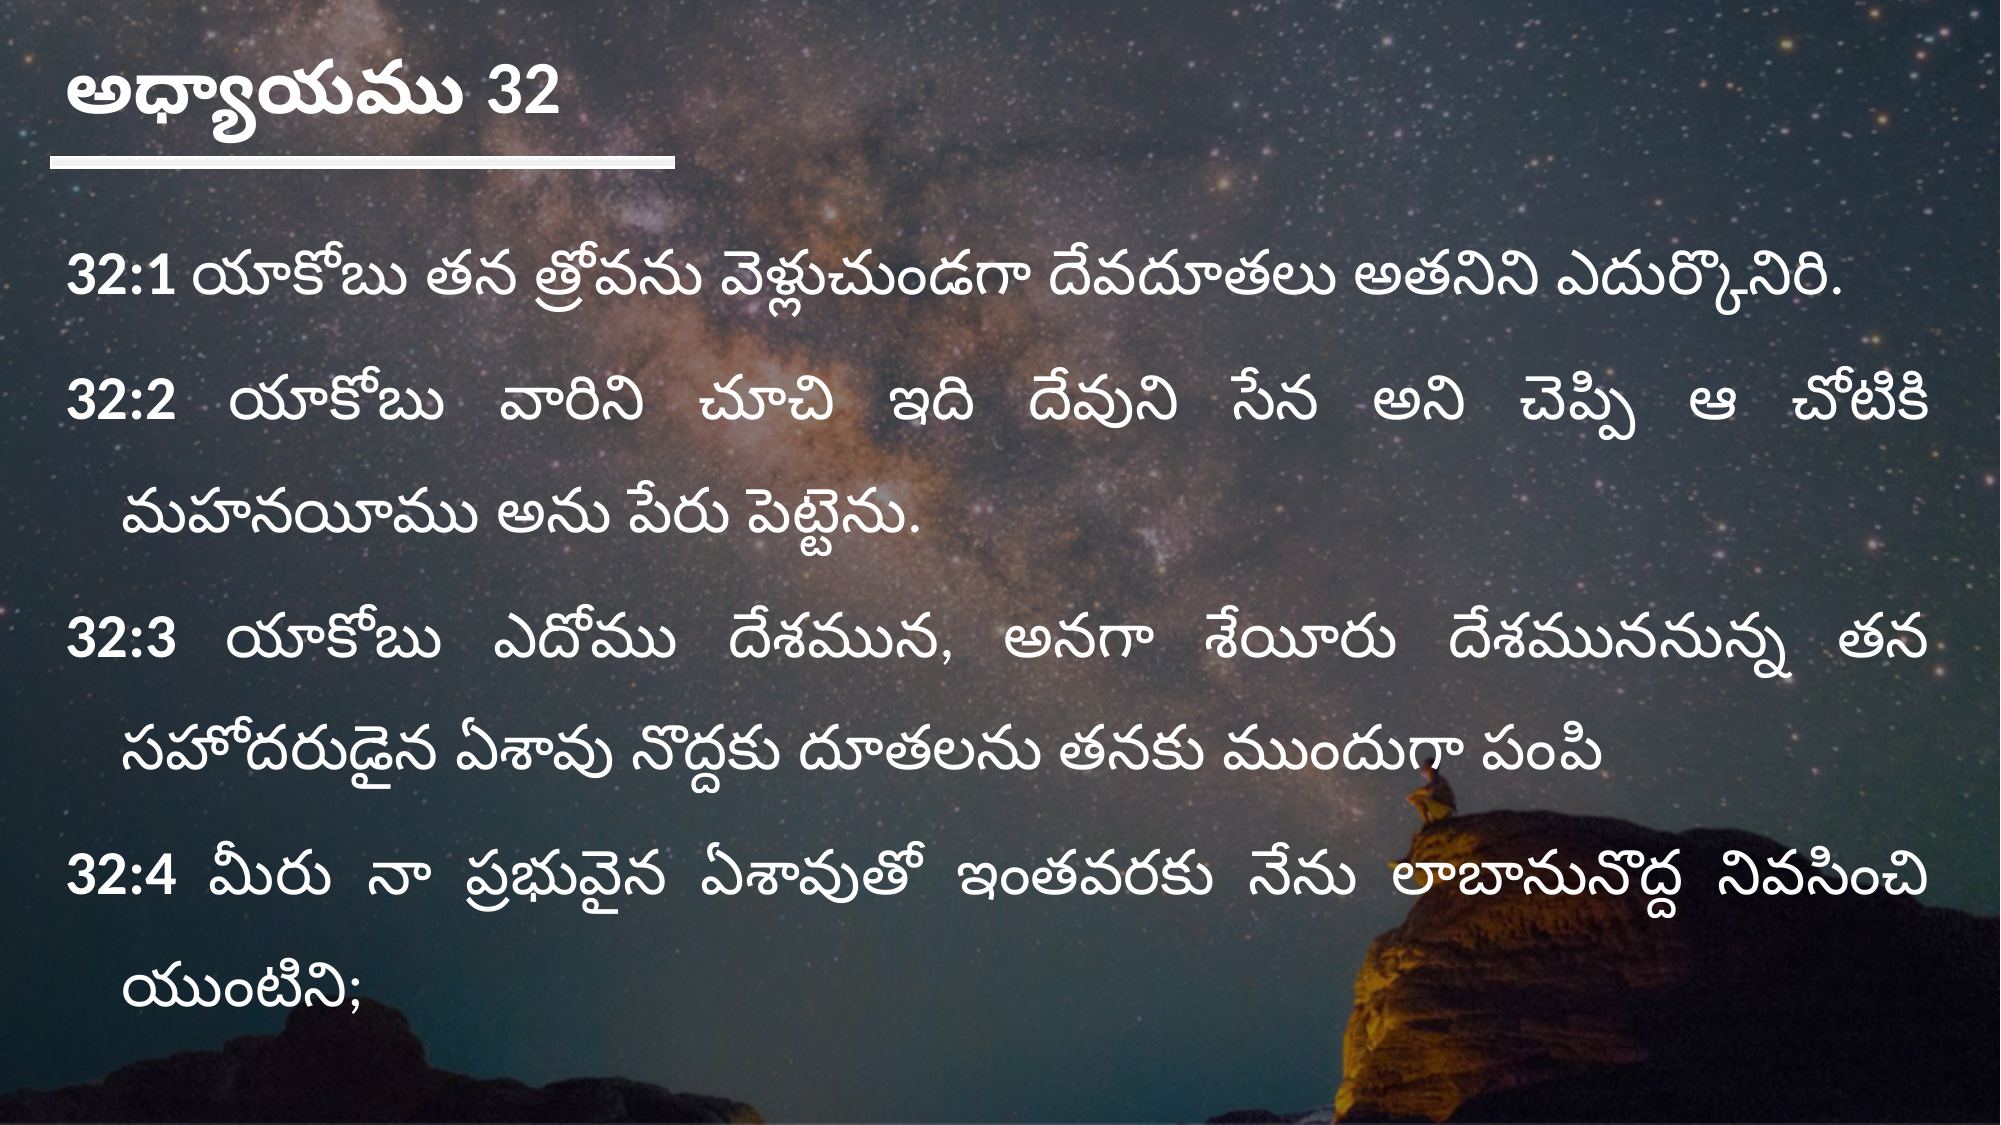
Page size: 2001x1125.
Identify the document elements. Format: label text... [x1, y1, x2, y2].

list 32:1 యాకోబు తన త్రోవను వెళ్లుచుండగా దేవదూతలు అతనిని ఎదుర్కొనిరి. 32:2 యాకోబు వారిని చూచి ఇది దేవుని సేన అని చెప్పి ఆ చోటికి మహనయీము అను పేరు పెట్టెను. 32:3 యాకోబు ఎదోము దేశమున, అనగా శేయీరు దేశముననున్న తన సహోదరుడైన ఏశావు నొద్దకు దూతలను తనకు ముందుగా పంపి 32:4 మీరు నా ప్రభువైన ఏశావుతో ఇంతవరకు నేను లాబానునొద్ద నివసించి యుంటిని; [50, 187, 1946, 1063]
picture [0, 0, 2000, 1125]
title అధ్యాయము 32 [50, 0, 1925, 167]
